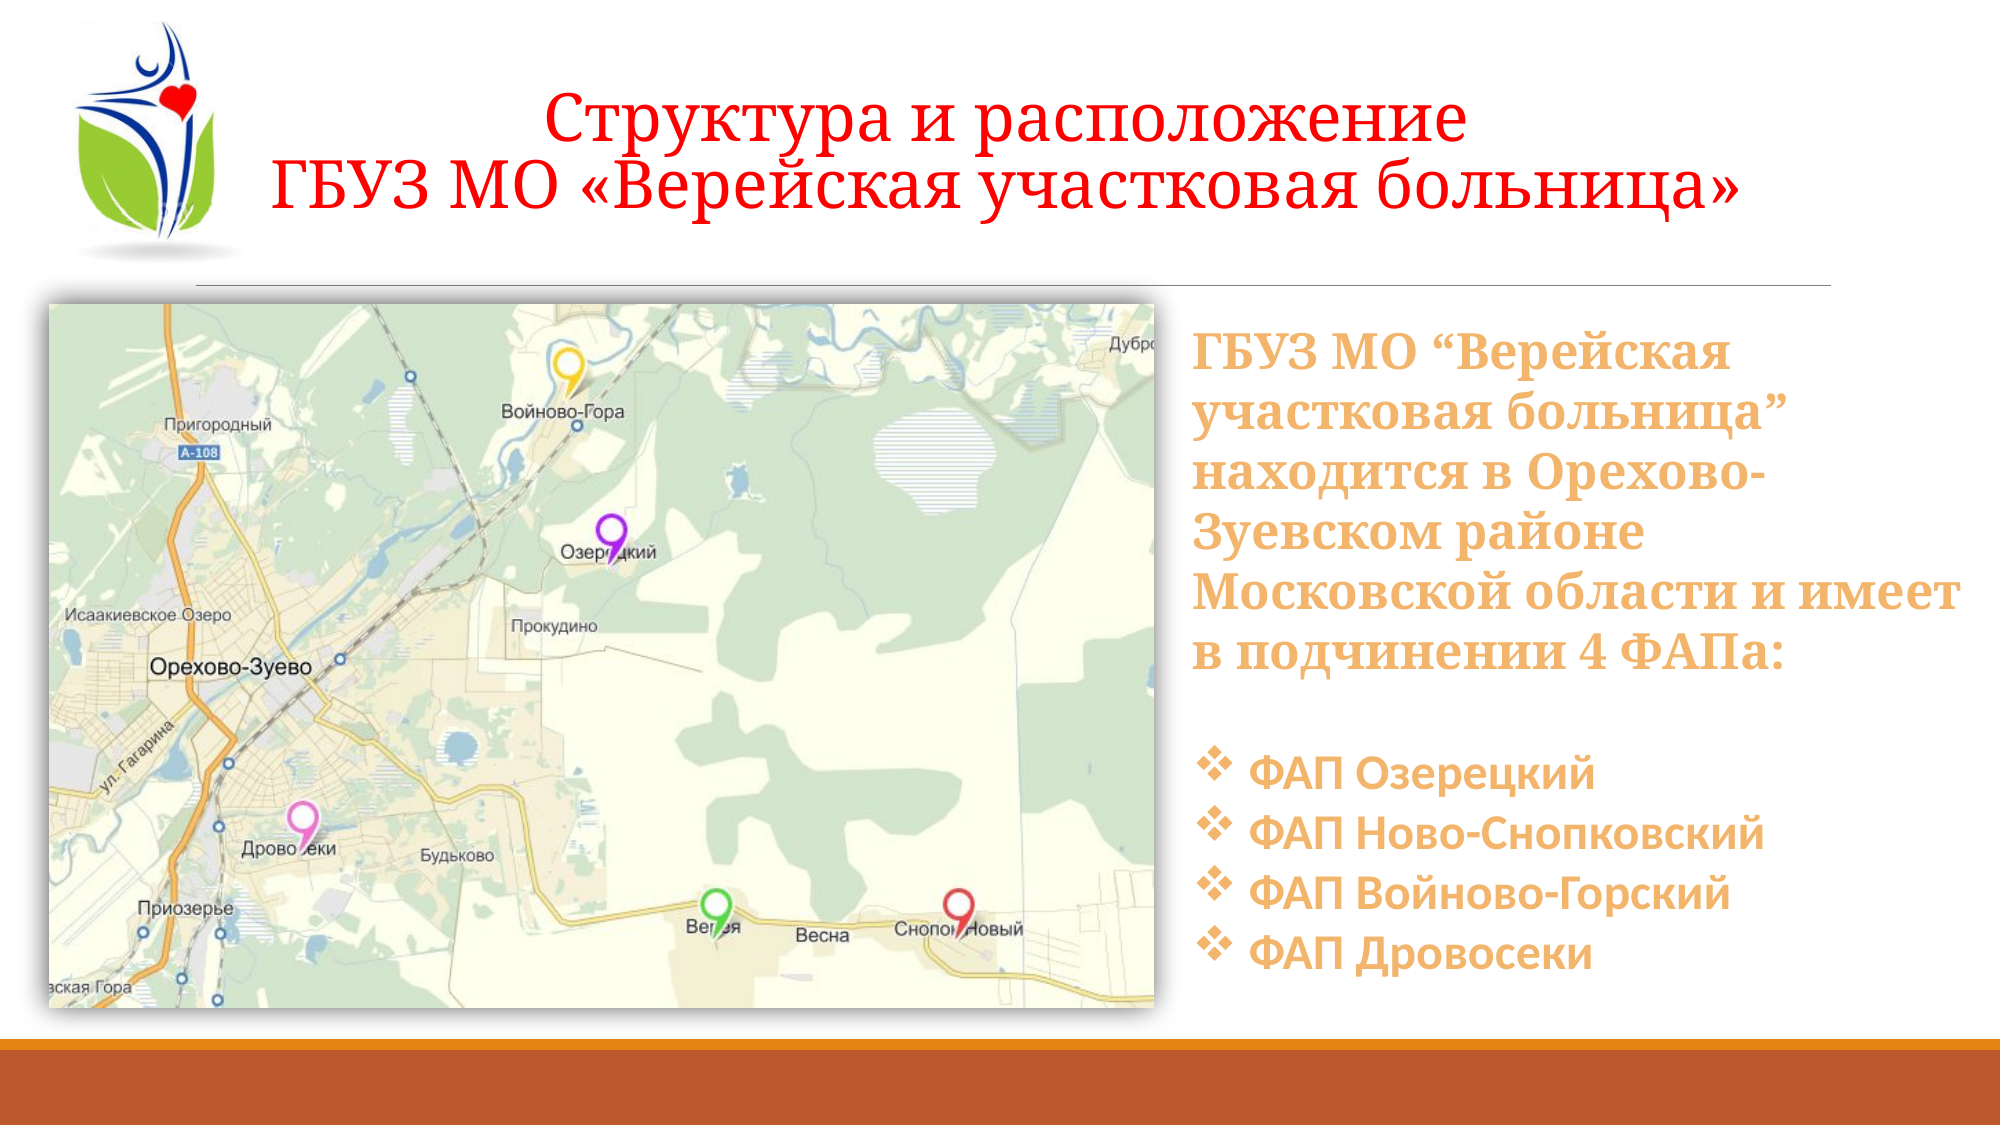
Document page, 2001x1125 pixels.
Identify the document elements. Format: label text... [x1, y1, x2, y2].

picture [48, 303, 1154, 1008]
picture [22, 20, 270, 268]
title Структура и расположение ГБУЗ МО «Верейская участковая больница» [278, 58, 1833, 231]
text_box ГБУЗ МО “Верейская участковая больница” находится в Орехово-Зуевском районе Московской области и имеет в подчинении 4 ФАПа: ФАП Озерецкий ФАП Ново-Снопковский ФАП Войново-Горский ФАП Дровосеки [1177, 312, 1981, 1047]
